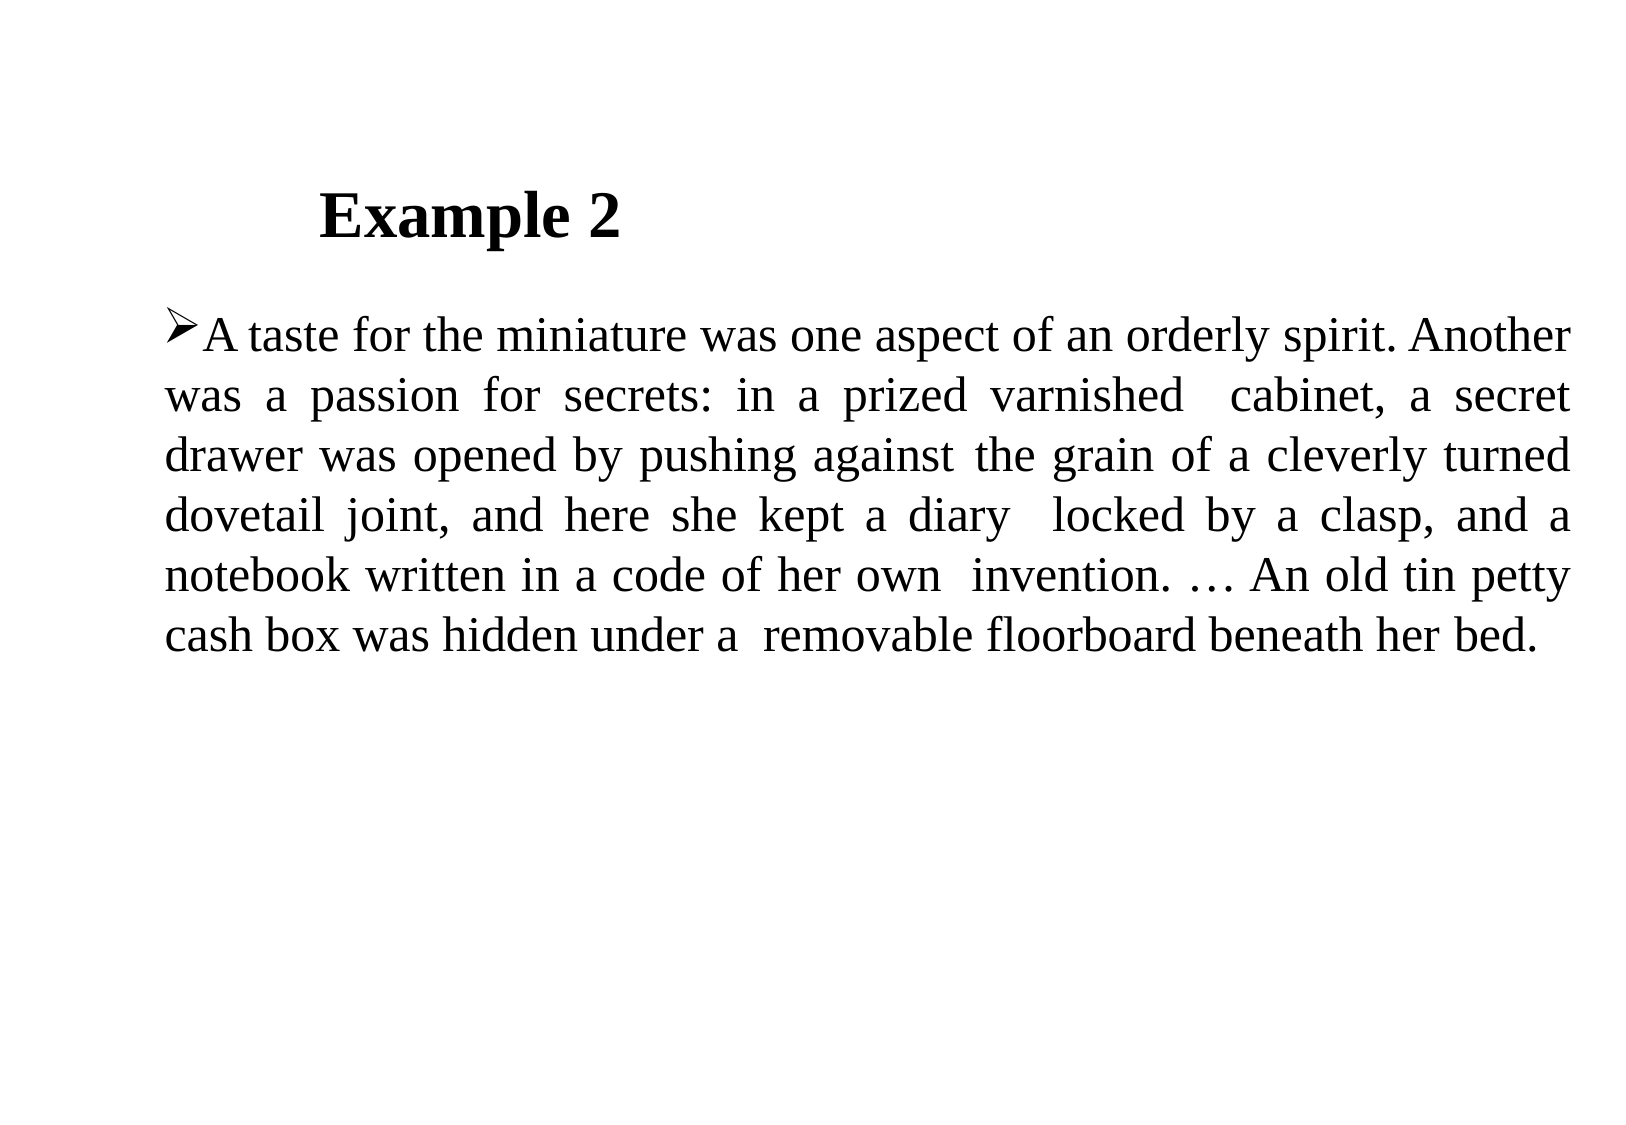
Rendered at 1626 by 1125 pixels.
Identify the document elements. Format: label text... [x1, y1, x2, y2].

text_box A taste for the miniature was one aspect of an orderly spirit. Another was a passion for secrets: in a prized varnished cabinet, a secret drawer was opened by pushing against the grain of a cleverly turned dovetail joint, and here she kept a diary locked by a clasp, and a notebook written in a code of her own invention. … An old tin petty cash box was hidden under a removable floorboard beneath her bed. [162, 299, 1571, 662]
title Example 2 [164, 115, 775, 299]
